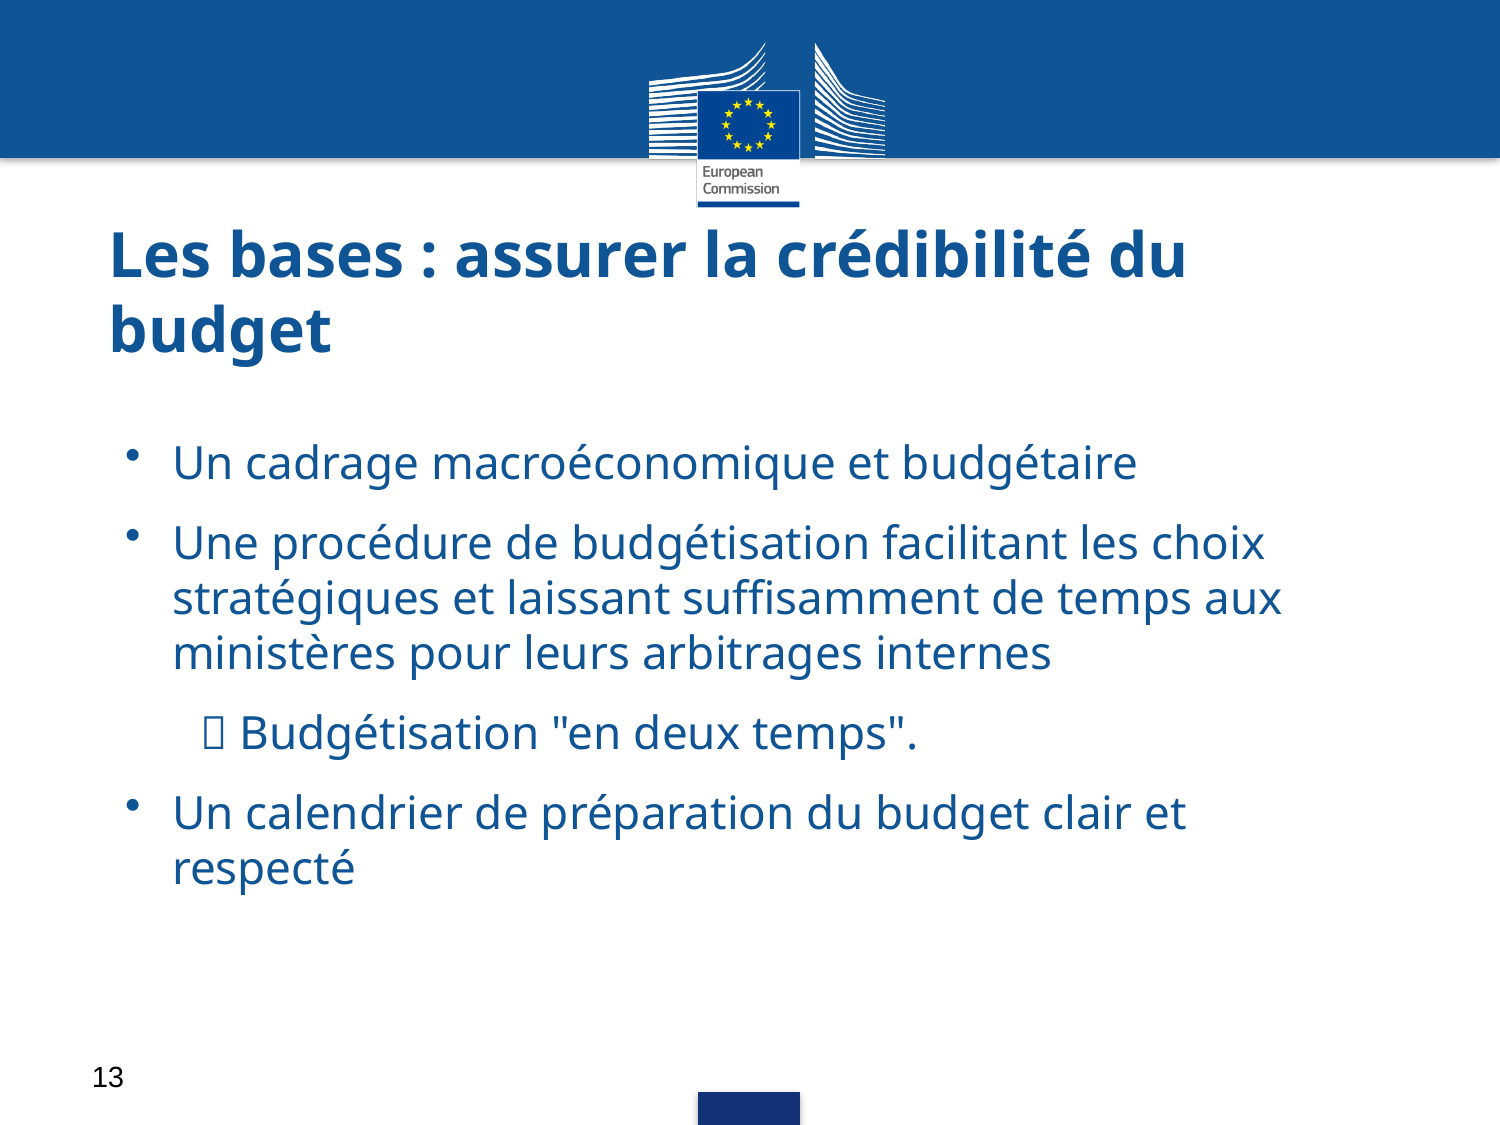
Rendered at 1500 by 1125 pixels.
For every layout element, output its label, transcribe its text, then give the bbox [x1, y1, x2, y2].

list Un cadrage macroéconomique et budgétaire Une procédure de budgétisation facilitant les choix stratégiques et laissant suffisamment de temps aux ministères pour leurs arbitrages internes  Budgétisation "en deux temps". Un calendrier de préparation du budget clair et respecté [34, 363, 1386, 937]
picture [649, 42, 885, 196]
slide_number 13 [76, 1022, 553, 1102]
title Les bases : assurer la crédibilité du budget [34, 196, 1313, 363]
